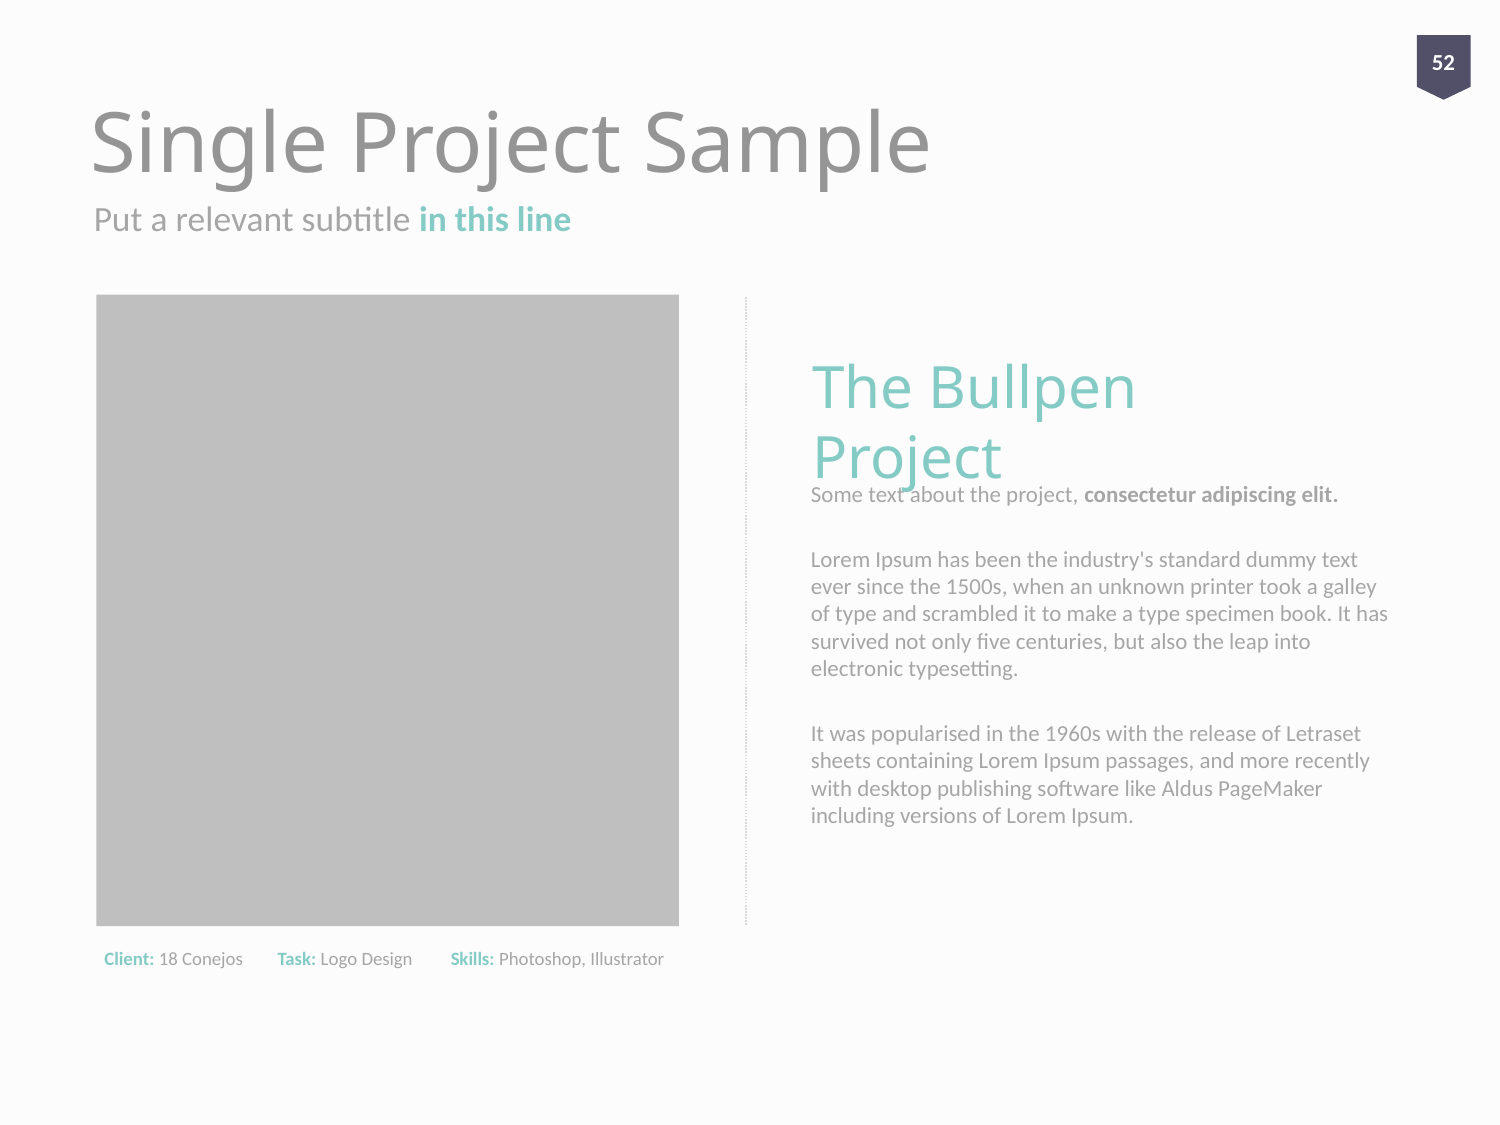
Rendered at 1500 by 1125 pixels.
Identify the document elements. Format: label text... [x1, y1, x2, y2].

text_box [89, 939, 685, 978]
text_box Put a relevant subtitle in this line [78, 177, 1429, 257]
text_box [94, 293, 681, 928]
text_box 52 [1414, 33, 1473, 102]
list Some text about the project, consectetur adipiscing elit. Lorem Ipsum has been the industry's standard dummy text ever since the 1500s, when an unknown printer took a galley of type and scrambled it to make a type specimen book. It has survived not only five centuries, but also the leap into electronic typesetting. It was popularised in the 1960s with the release of Letraset sheets containing Lorem Ipsum passages, and more recently with desktop publishing software like Aldus PageMaker including versions of Lorem Ipsum. [795, 472, 1412, 862]
text_box The Bullpen Project [797, 362, 1341, 479]
title Single Project Sample [75, 45, 1425, 233]
